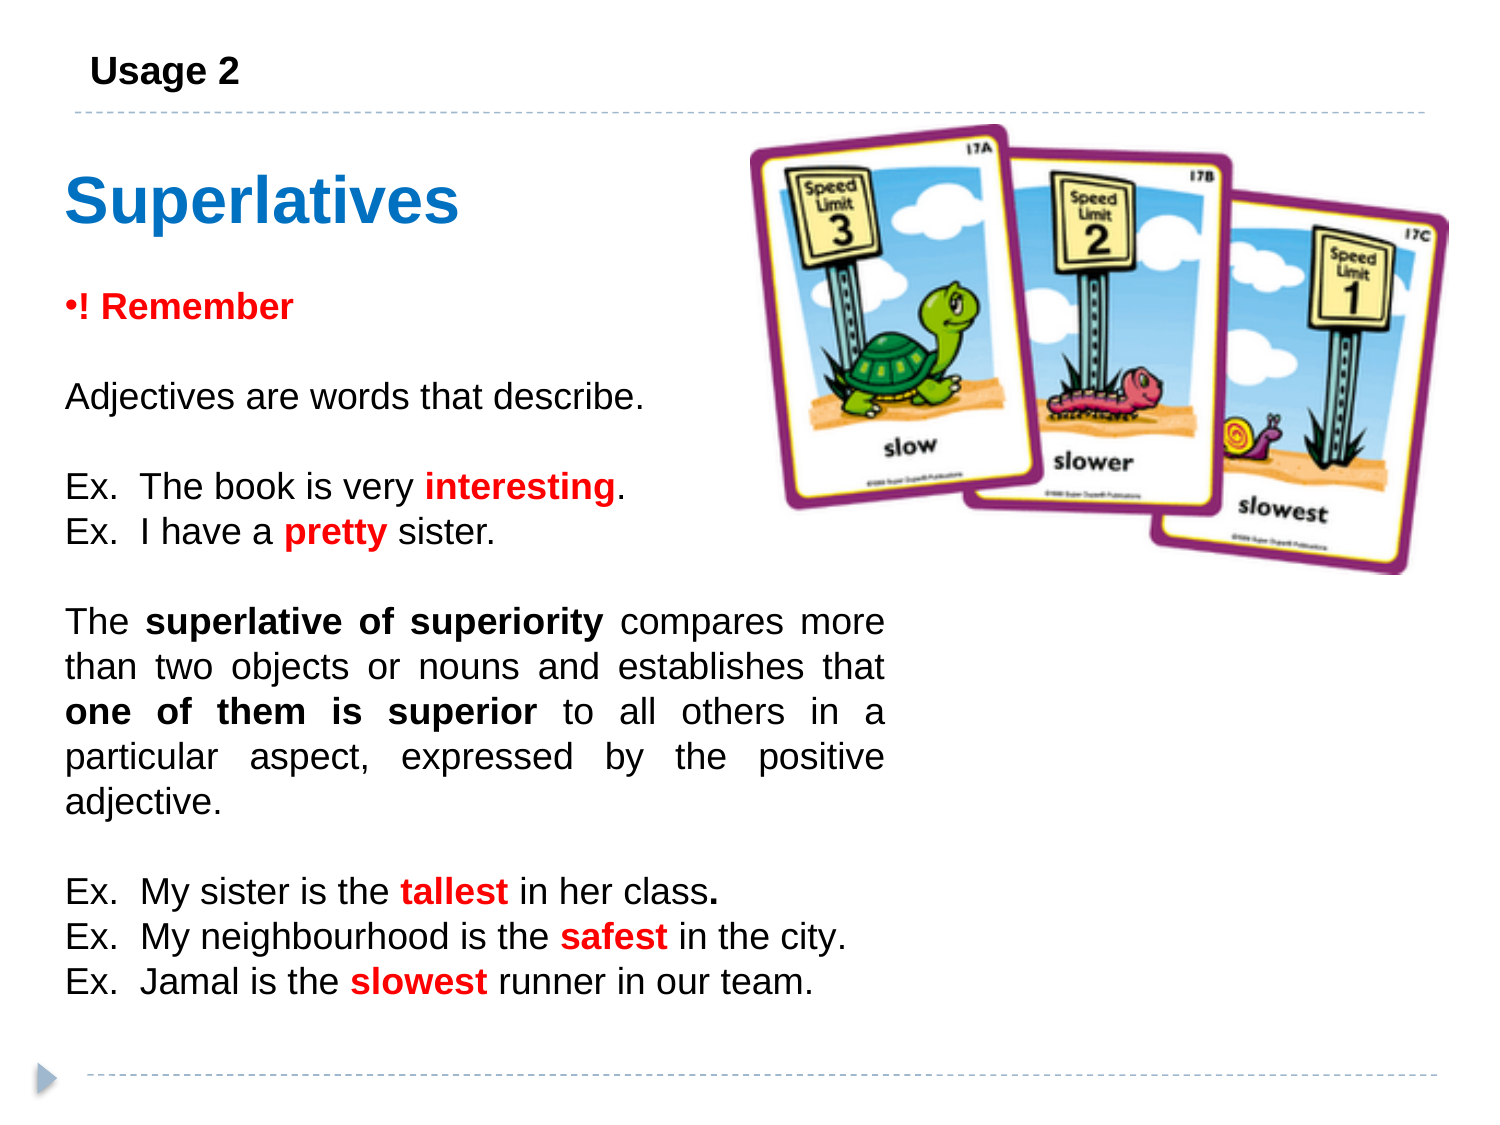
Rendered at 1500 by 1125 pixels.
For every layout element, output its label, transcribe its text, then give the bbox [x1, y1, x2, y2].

picture [749, 124, 1450, 576]
title Usage 2 [75, 37, 1425, 100]
text_box Superlatives ! Remember Adjectives are words that describe. Ex. The book is very interesting. Ex. I have a pretty sister. The superlative of superiority compares more than two objects or nouns and establishes that one of them is superior to all others in a particular aspect, expressed by the positive adjective. Ex. My sister is the tallest in her class. Ex. My neighbourhood is the safest in the city. Ex. Jamal is the slowest runner in our team. [50, 149, 900, 1010]
